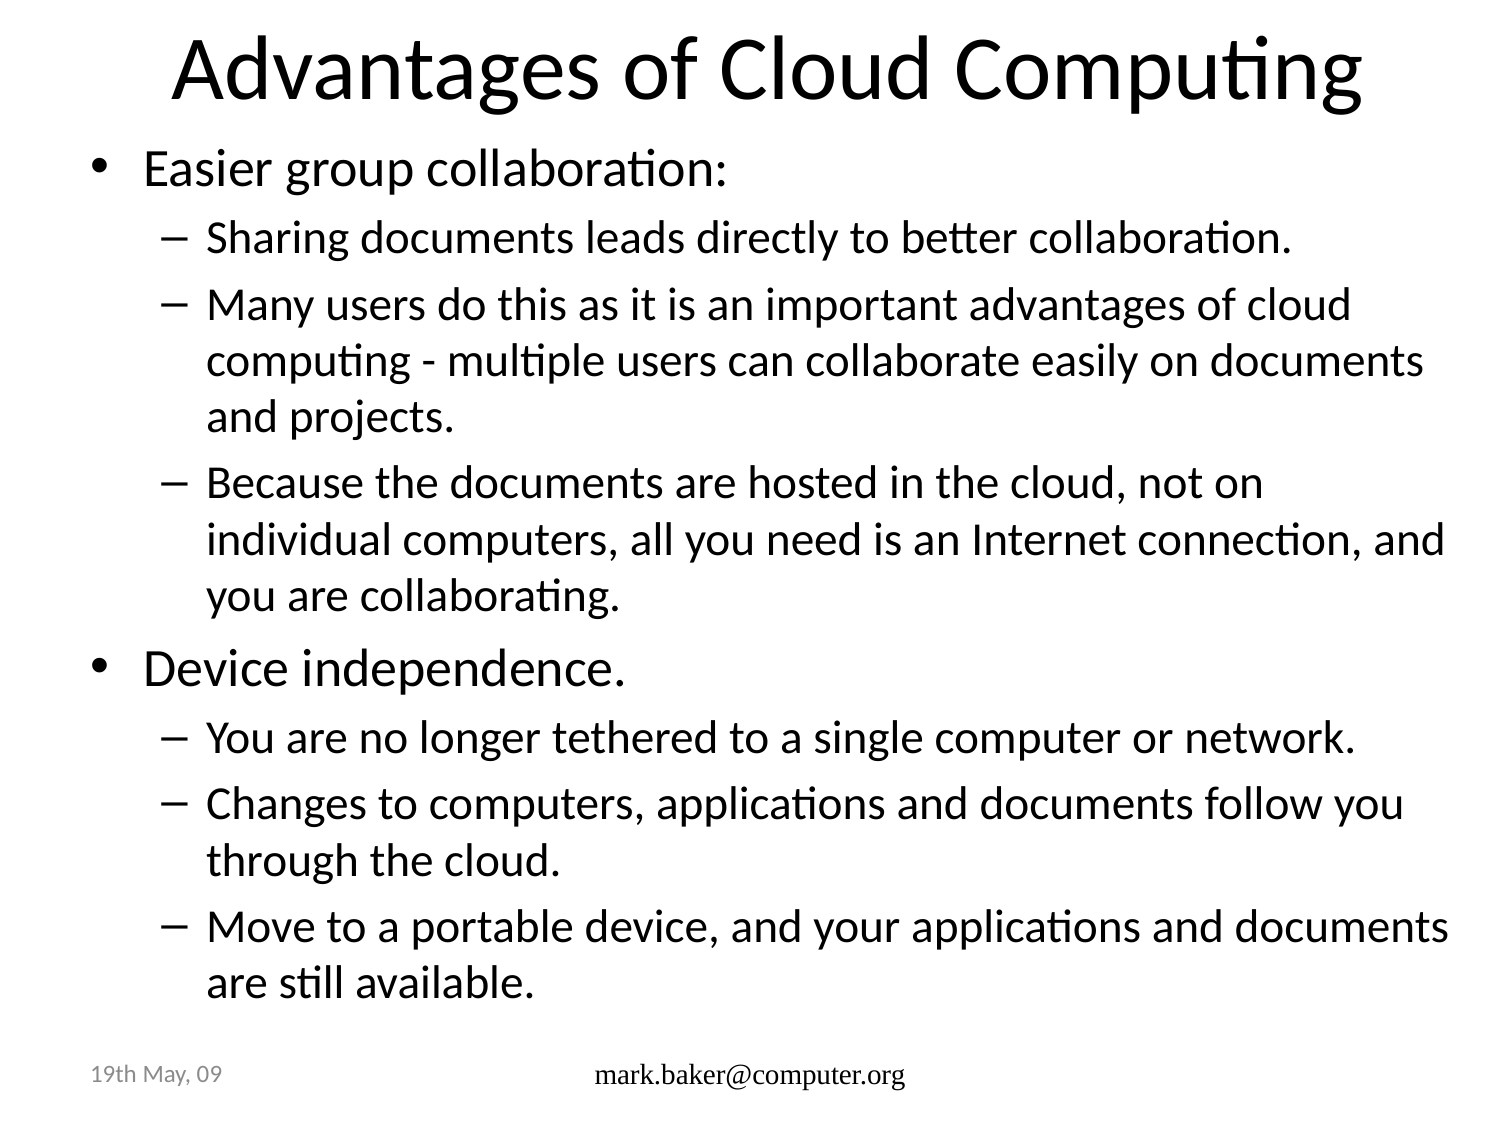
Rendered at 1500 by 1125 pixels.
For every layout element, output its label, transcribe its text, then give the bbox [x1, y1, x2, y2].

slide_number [75, 1042, 425, 1103]
title Advantages of Cloud Computing [87, 0, 1450, 125]
list Easier group collaboration: Sharing documents leads directly to better collaboration. Many users do this as it is an important advantages of cloud computing - multiple users can collaborate easily on documents and projects. Because the documents are hosted in the cloud, not on individual computers, all you need is an Internet connection, and you are collaborating. Device independence. You are no longer tethered to a single computer or network. Changes to computers, applications and documents follow you through the cloud. Move to a portable device, and your applications and documents are still available. [75, 125, 1475, 1025]
footer mark.baker@computer.org [512, 1042, 988, 1103]
